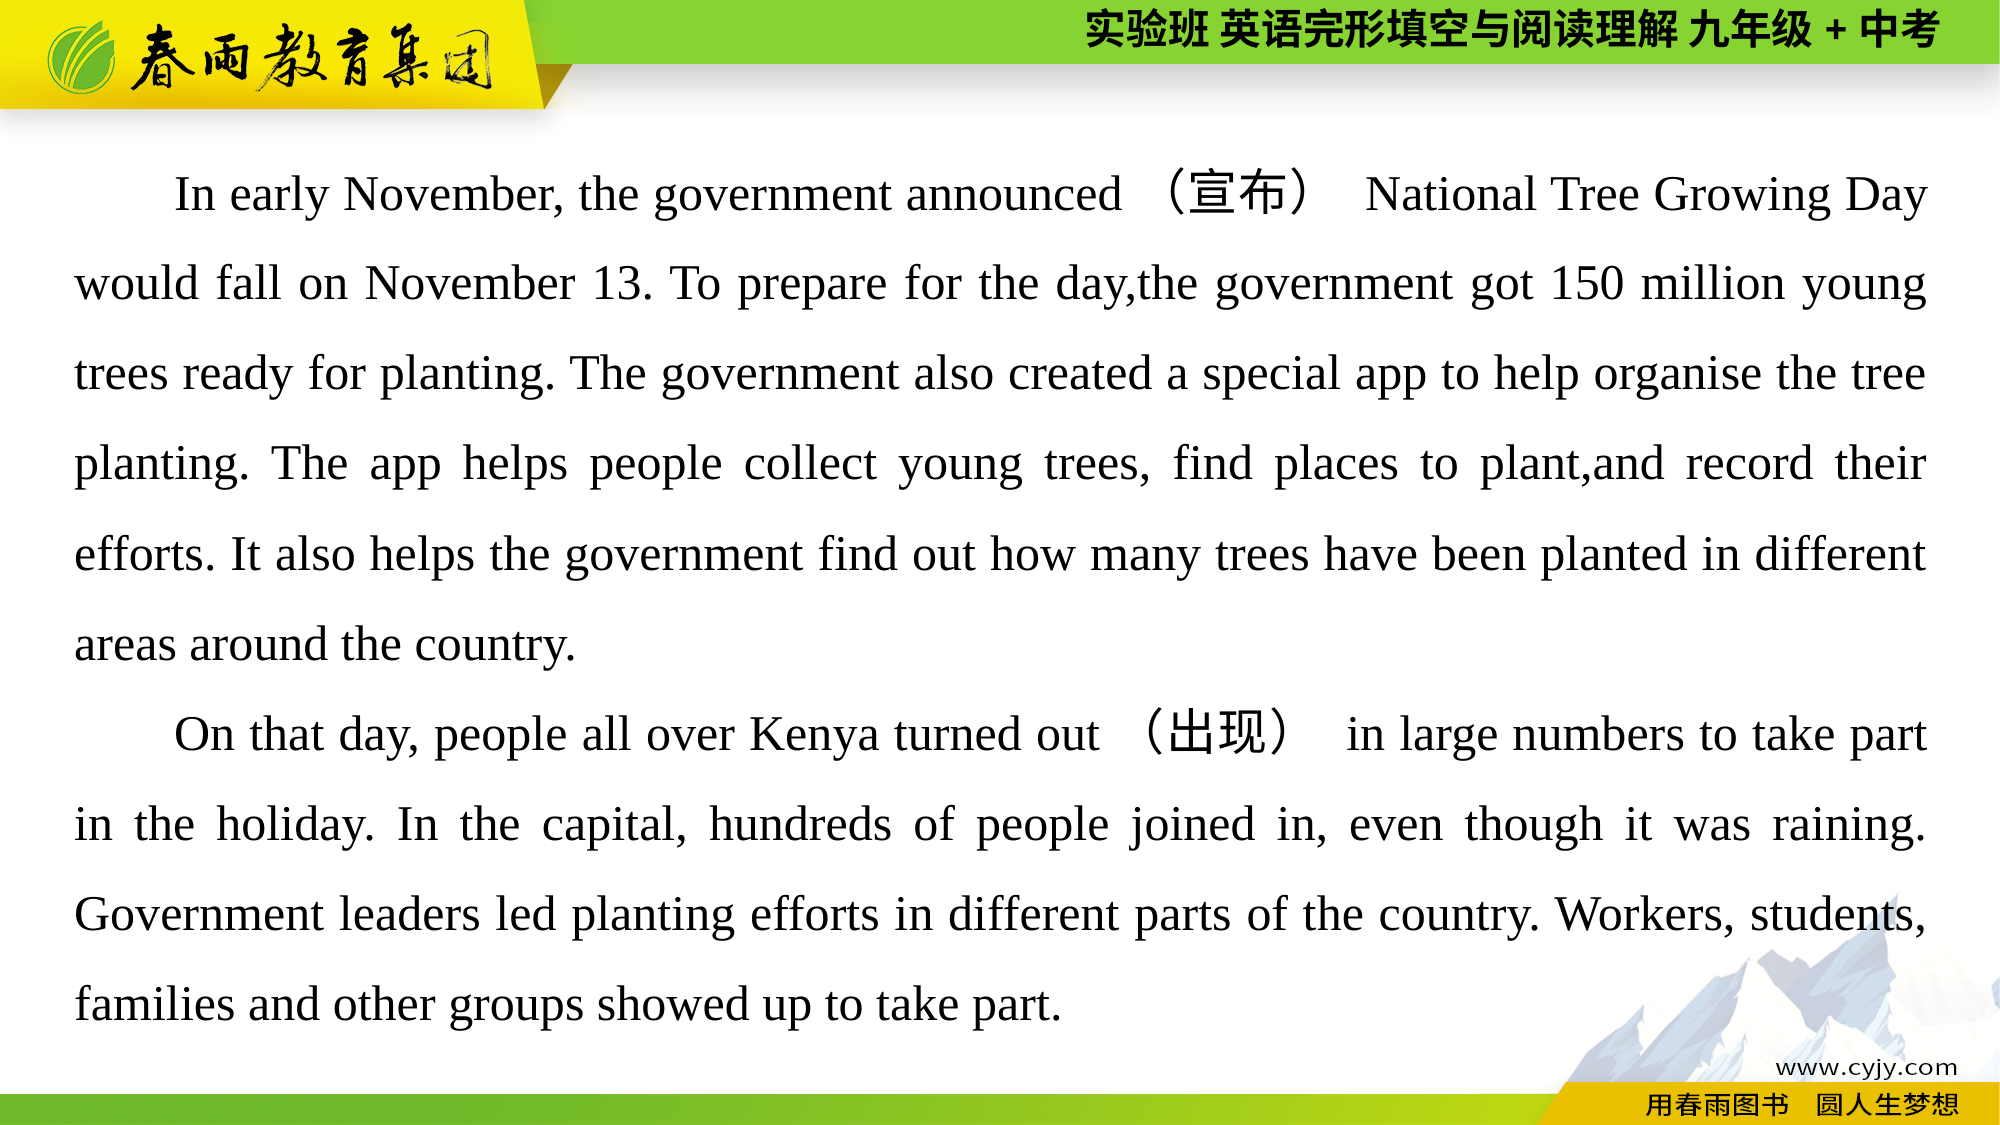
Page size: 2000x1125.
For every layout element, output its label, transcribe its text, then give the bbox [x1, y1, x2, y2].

list In early November, the government announced（宣布） National Tree Growing Day would fall on November 13. To prepare for the day,the government got 150 million young trees ready for planting. The government also created a special app to help organise the tree planting. The app helps people collect young trees, find places to plant,and record their efforts. It also helps the government find out how many trees have been planted in different areas around the country. On that day, people all over Kenya turned out（出现） in large numbers to take part in the holiday. In the capital, hundreds of people joined in, even though it was raining. Government leaders led planting efforts in different parts of the country. Workers, students, families and other groups showed up to take part. [59, 122, 1944, 1047]
picture [0, 0, 2000, 1125]
